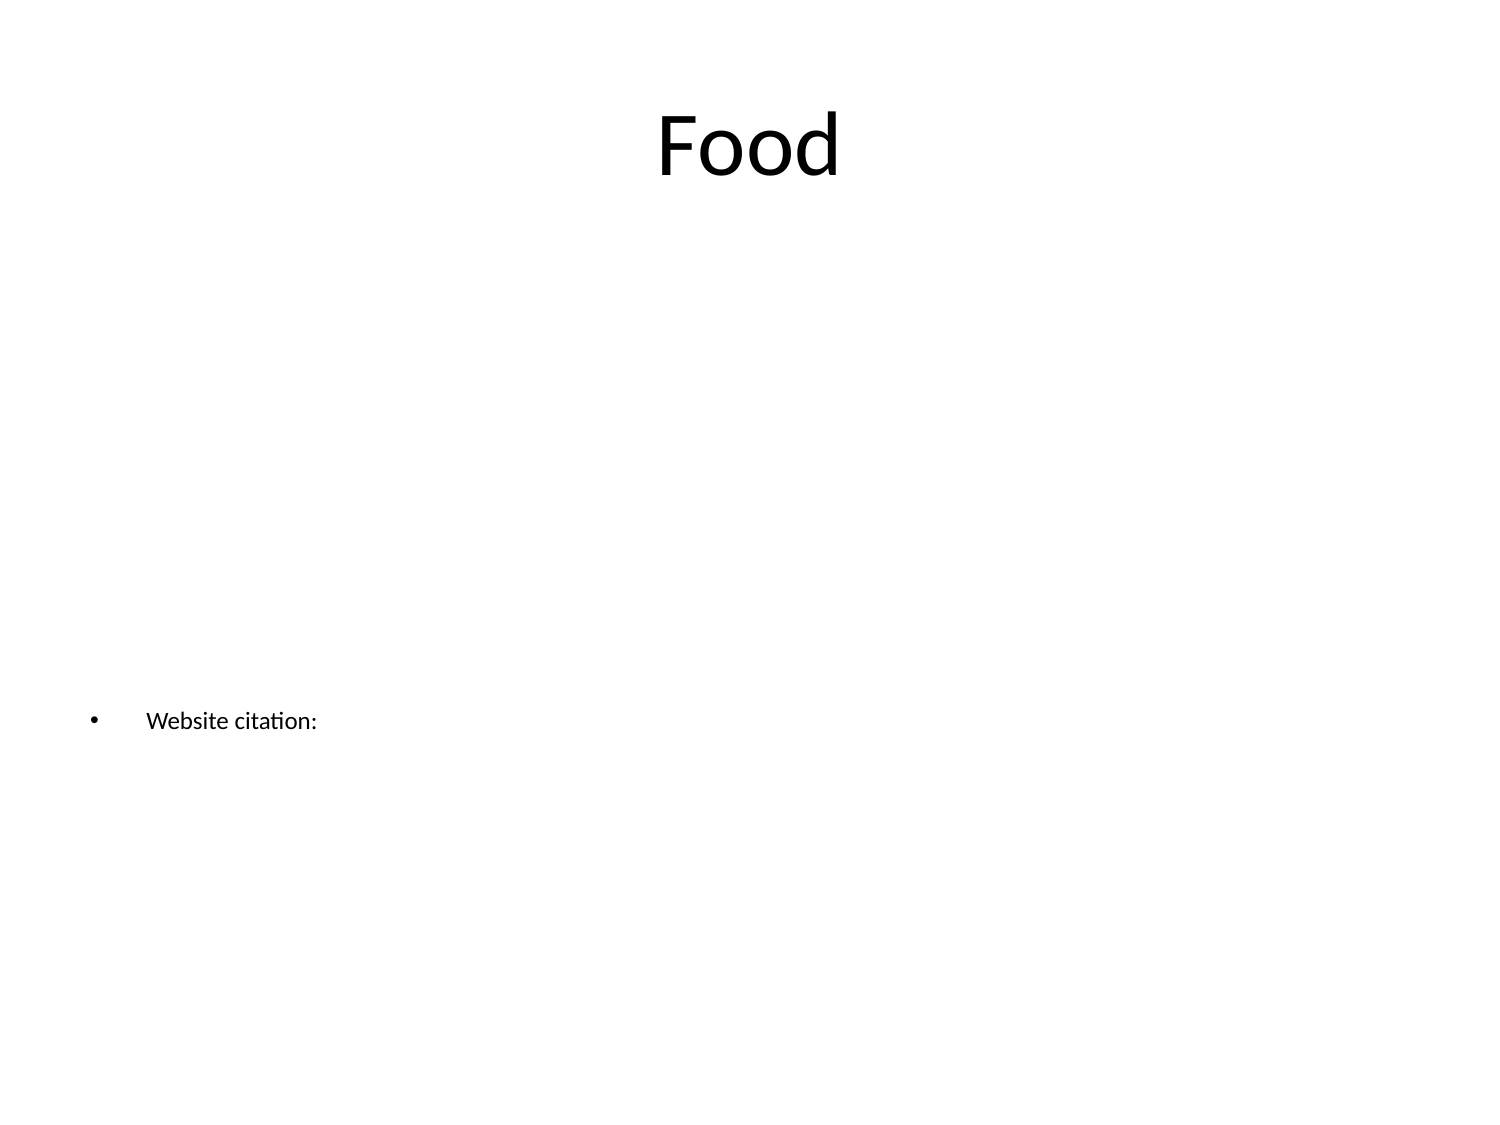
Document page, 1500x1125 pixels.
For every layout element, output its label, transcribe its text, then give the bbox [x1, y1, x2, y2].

list Website citation: [75, 262, 1425, 1005]
title Food [75, 45, 1425, 233]
